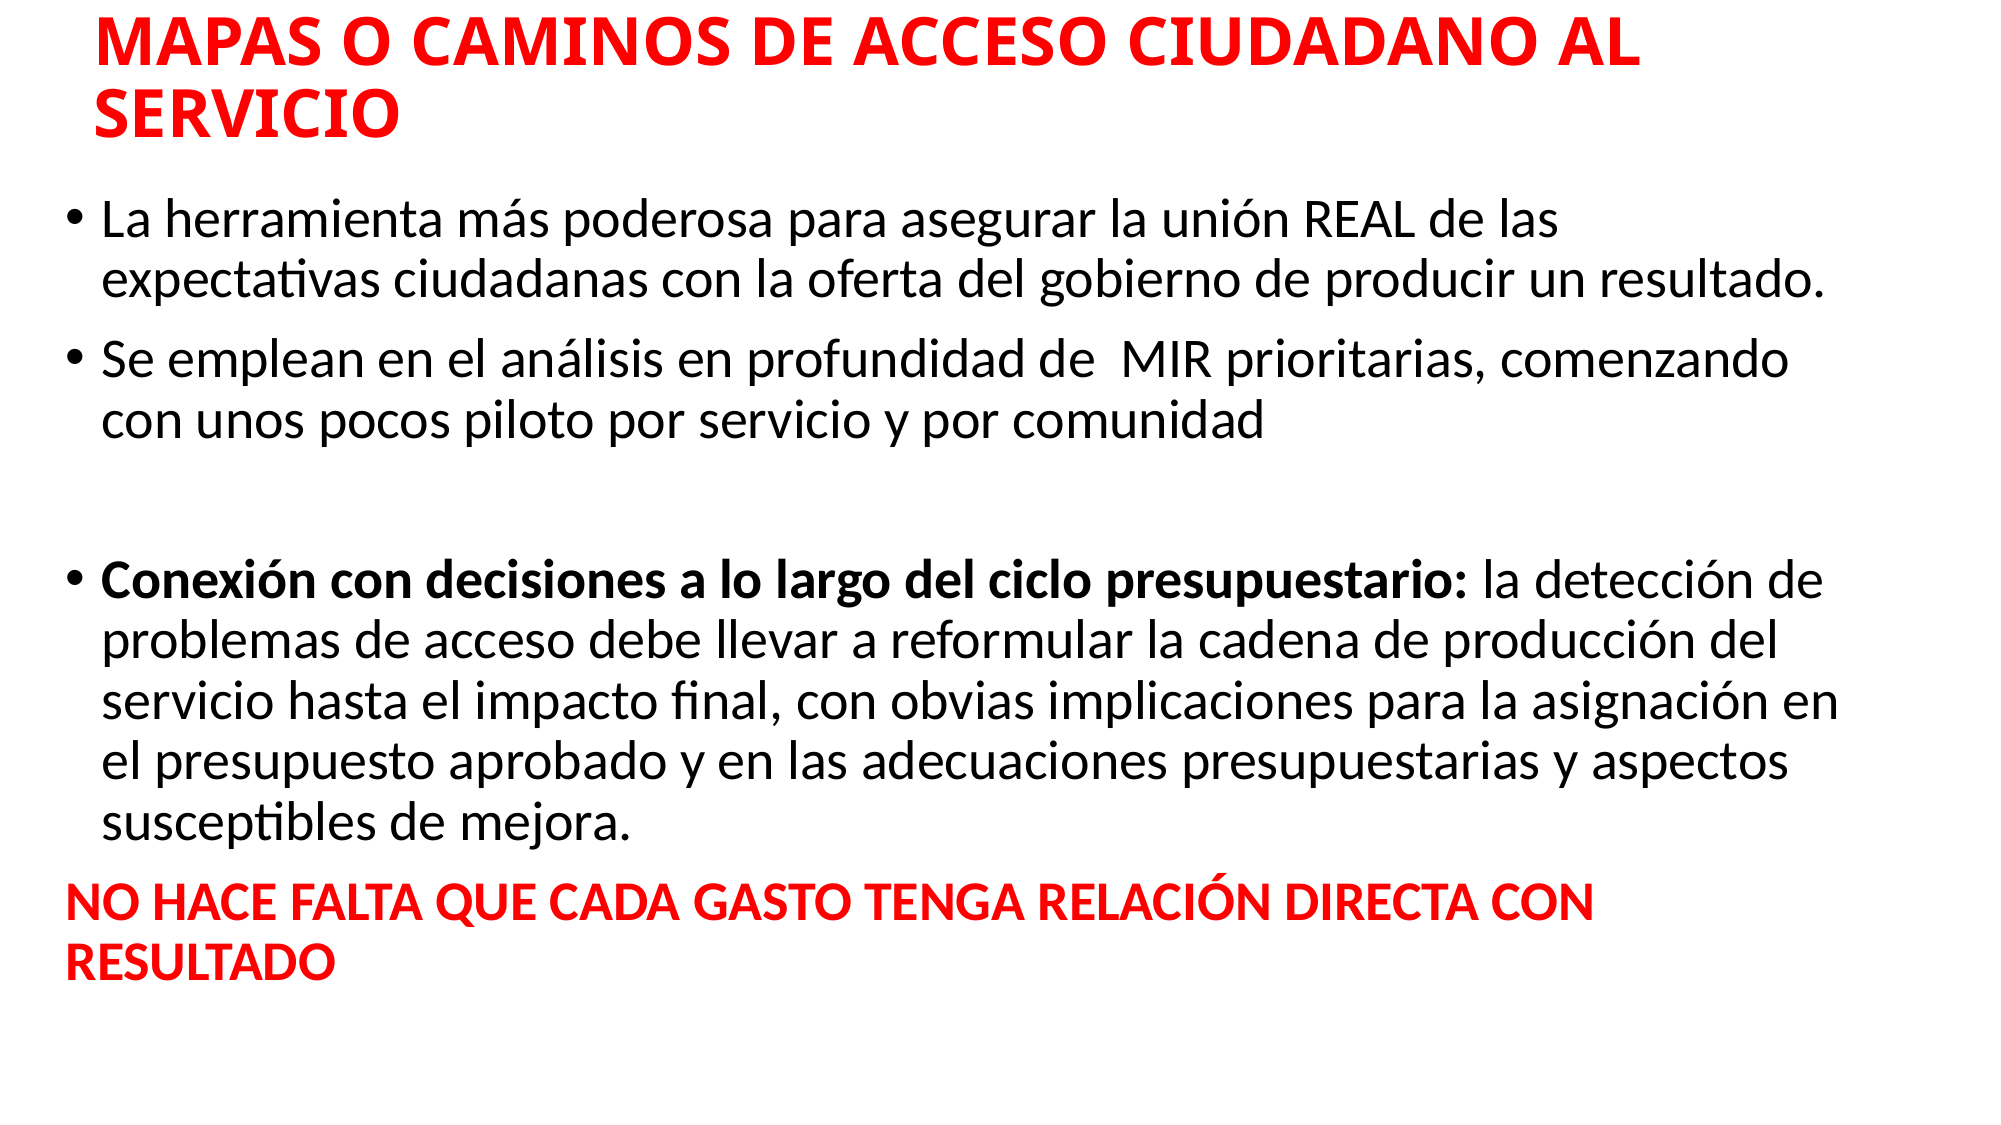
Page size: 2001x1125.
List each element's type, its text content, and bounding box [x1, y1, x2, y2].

title MAPAS O CAMINOS DE ACCESO CIUDADANO AL SERVICIO [78, 0, 1863, 161]
list La herramienta más poderosa para asegurar la unión REAL de las expectativas ciudadanas con la oferta del gobierno de producir un resultado. Se emplean en el análisis en profundidad de MIR prioritarias, comenzando con unos pocos piloto por servicio y por comunidad Conexión con decisiones a lo largo del ciclo presupuestario: la detección de problemas de acceso debe llevar a reformular la cadena de producción del servicio hasta el impacto final, con obvias implicaciones para la asignación en el presupuesto aprobado y en las adecuaciones presupuestarias y aspectos susceptibles de mejora. NO HACE FALTA QUE CADA GASTO TENGA RELACIÓN DIRECTA CON RESULTADO [50, 181, 1863, 1014]
